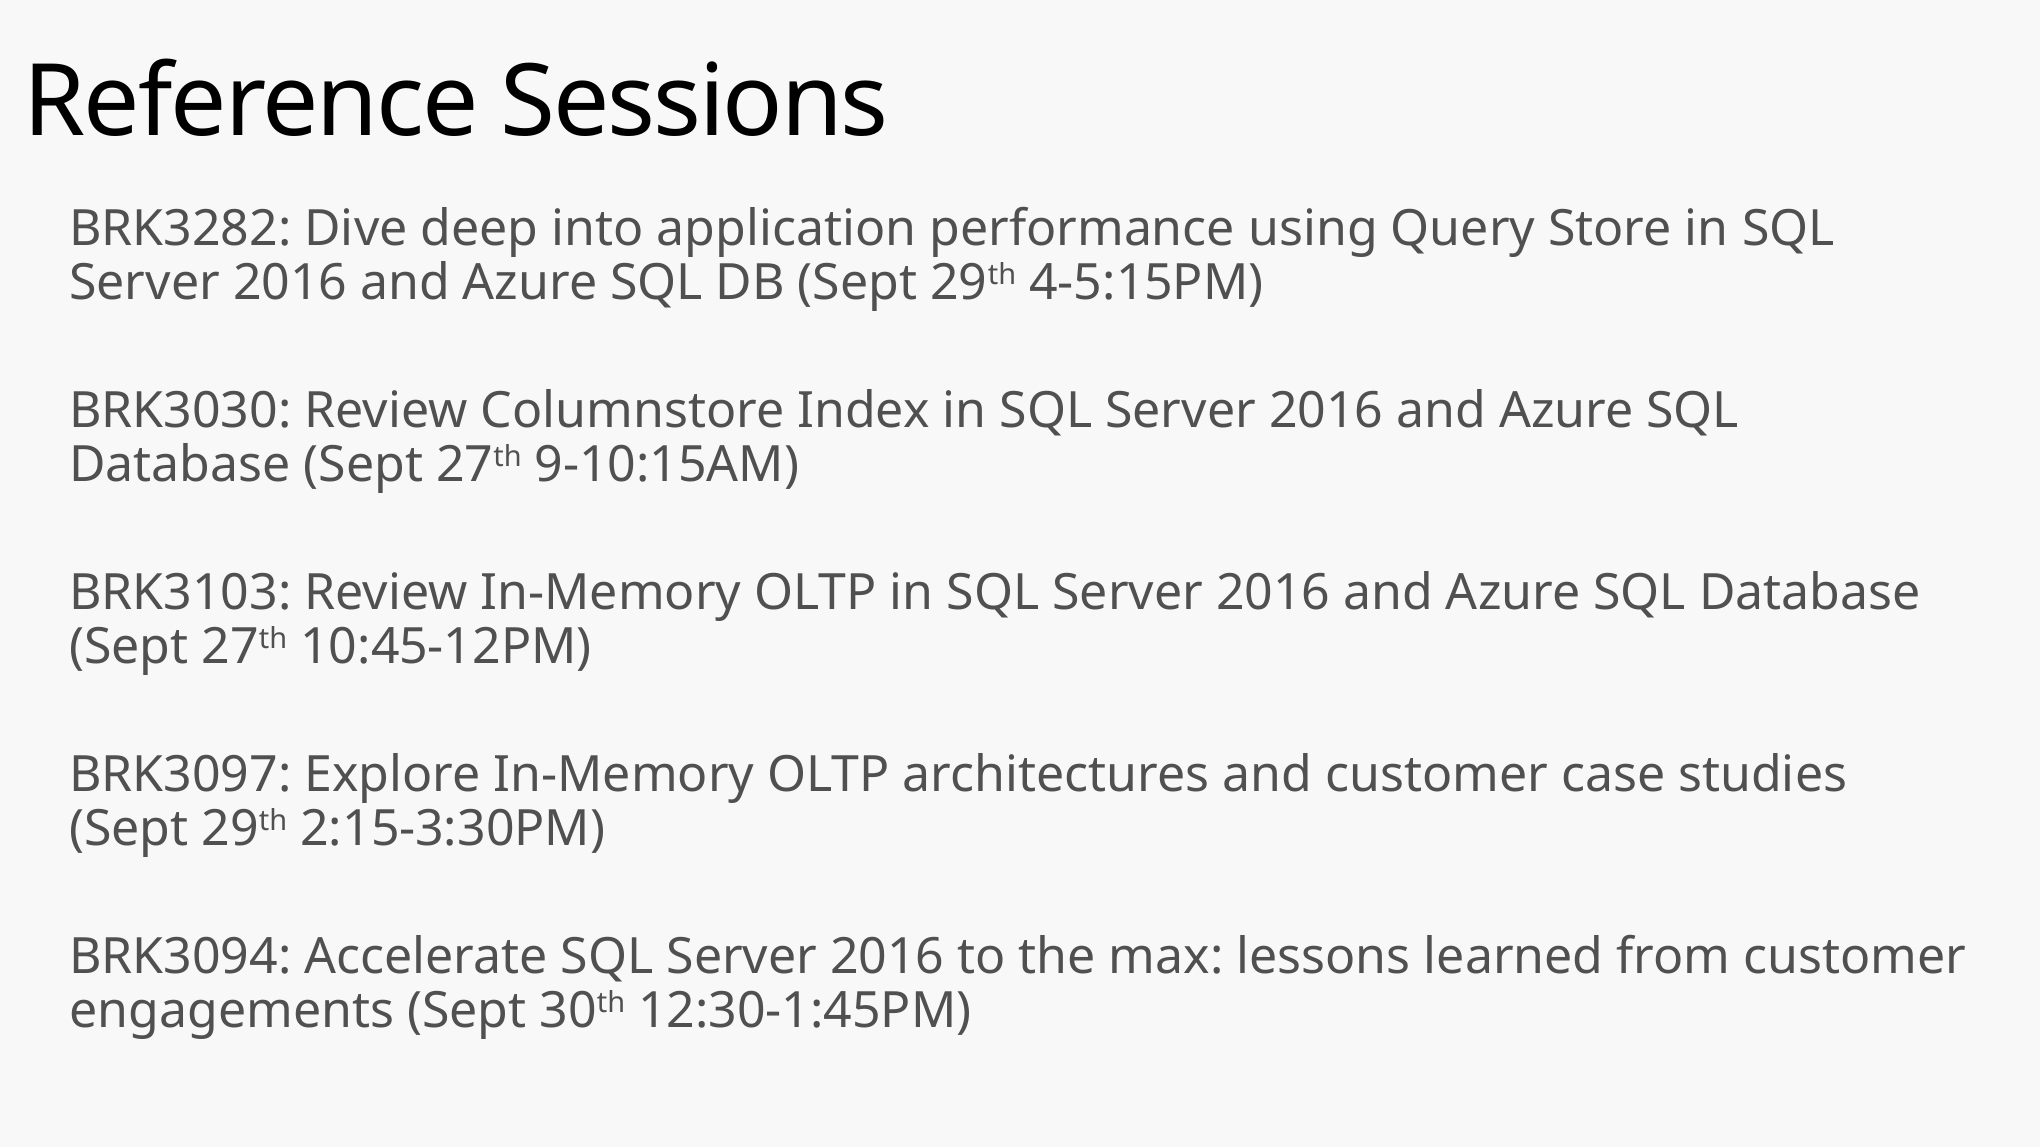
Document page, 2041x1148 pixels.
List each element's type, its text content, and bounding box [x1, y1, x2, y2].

list BRK3282: Dive deep into application performance using Query Store in SQL Server 2016 and Azure SQL DB (Sept 29th 4-5:15PM) BRK3030: Review Columnstore Index in SQL Server 2016 and Azure SQL Database (Sept 27th 9-10:15AM) BRK3103: Review In-Memory OLTP in SQL Server 2016 and Azure SQL Database (Sept 27th 10:45-12PM) BRK3097: Explore In-Memory OLTP architectures and customer case studies (Sept 29th 2:15-3:30PM) BRK3094: Accelerate SQL Server 2016 to the max: lessons learned from customer engagements (Sept 30th 12:30-1:45PM) [45, 187, 1996, 1145]
title Reference Sessions [0, 33, 1951, 185]
